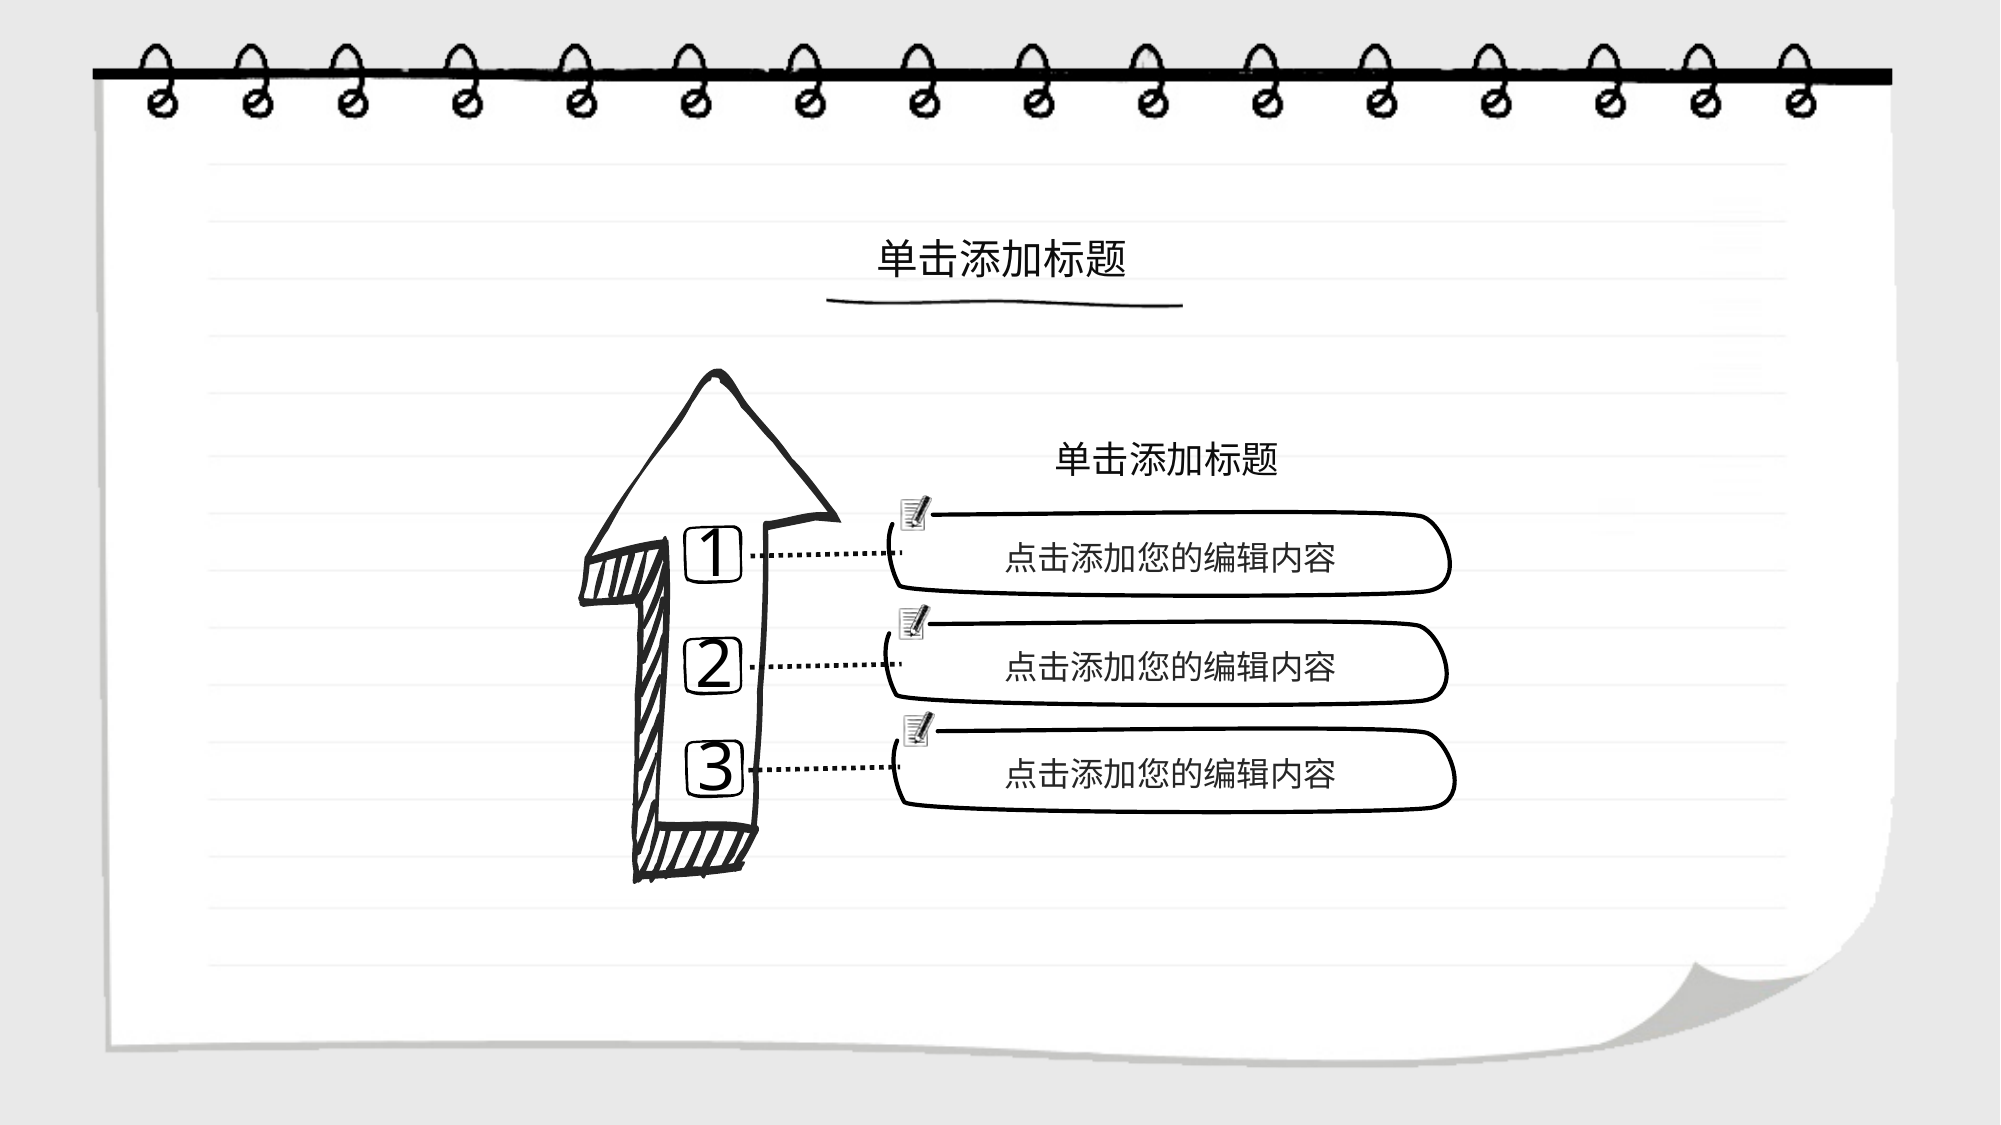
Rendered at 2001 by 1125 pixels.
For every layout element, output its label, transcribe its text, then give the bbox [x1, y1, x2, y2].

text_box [826, 225, 1183, 321]
picture [49, 17, 1935, 1106]
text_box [872, 584, 1447, 706]
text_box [750, 552, 903, 556]
text_box 单击添加标题 [1039, 428, 1303, 475]
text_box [877, 691, 1455, 813]
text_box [575, 368, 832, 891]
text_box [749, 663, 902, 668]
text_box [874, 475, 1450, 596]
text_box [748, 766, 901, 771]
